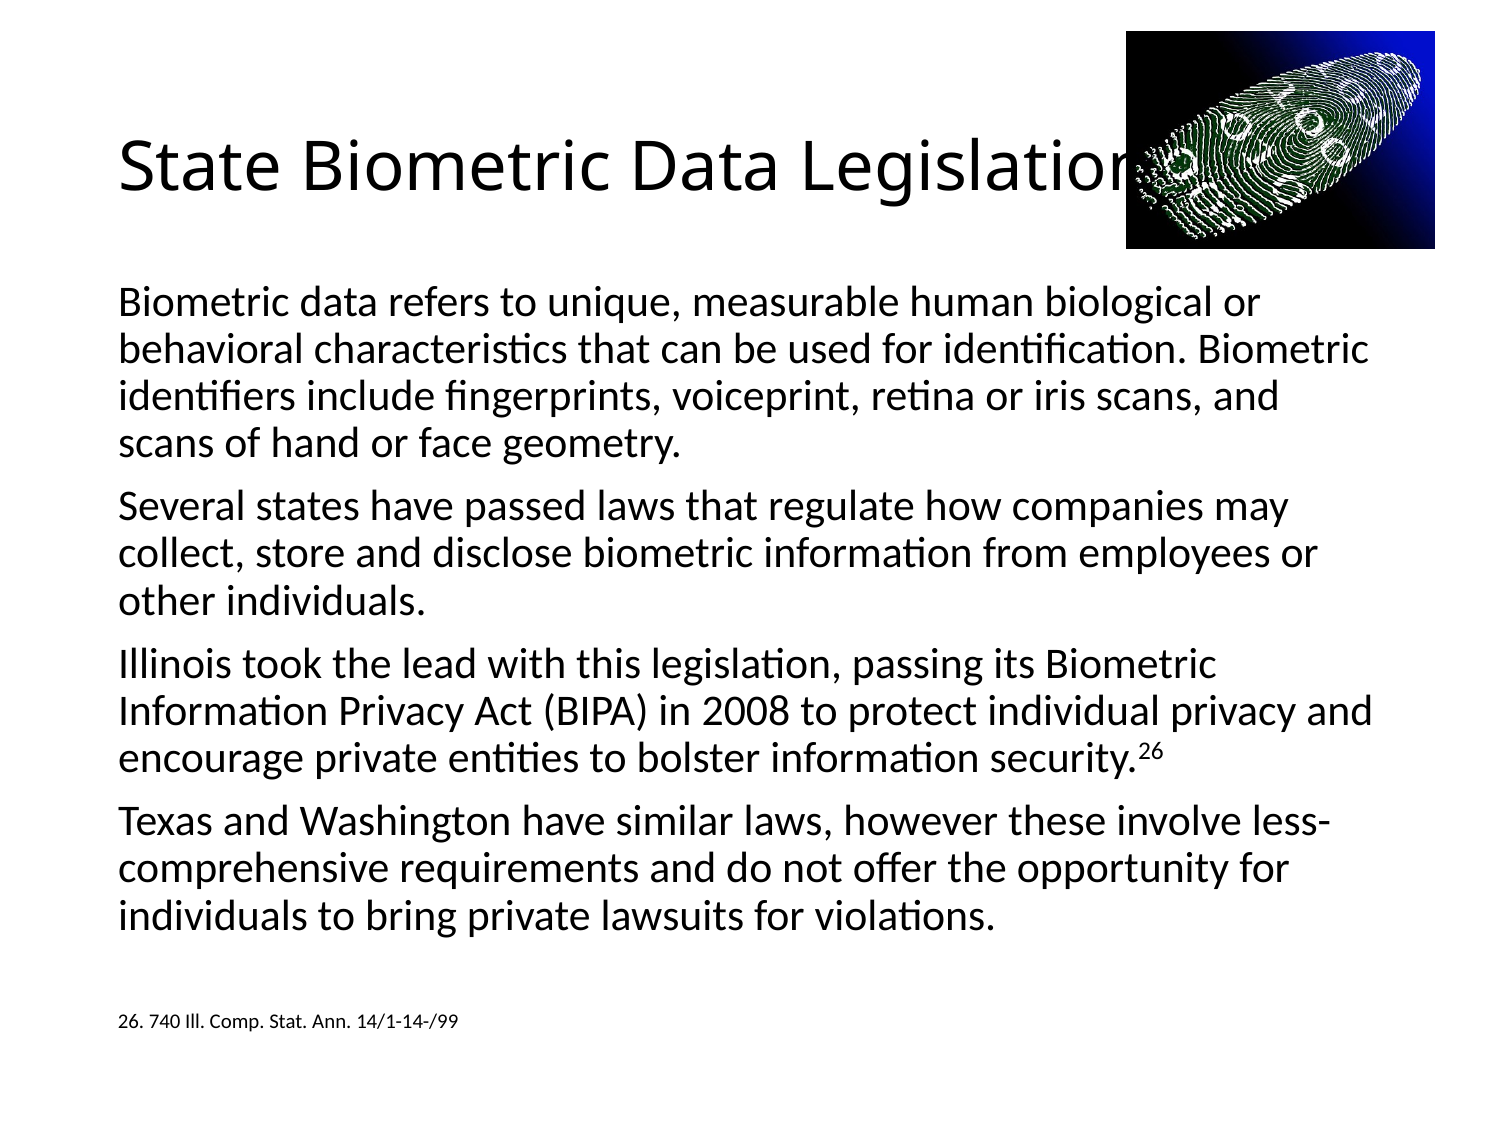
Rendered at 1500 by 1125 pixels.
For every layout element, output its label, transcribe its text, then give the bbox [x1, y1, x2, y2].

list Biometric data refers to unique, measurable human biological or behavioral characteristics that can be used for identification. Biometric identifiers include fingerprints, voiceprint, retina or iris scans, and scans of hand or face geometry. Several states have passed laws that regulate how companies may collect, store and disclose biometric information from employees or other individuals. Illinois took the lead with this legislation, passing its Biometric Information Privacy Act (BIPA) in 2008 to protect individual privacy and encourage private entities to bolster information security.26 Texas and Washington have similar laws, however these involve less-comprehensive requirements and do not offer the opportunity for individuals to bring private lawsuits for violations. [102, 270, 1398, 985]
text_box 26. 740 Ill. Comp. Stat. Ann. 14/1-14-/99 [103, 1000, 1397, 1041]
picture [1126, 31, 1435, 250]
title State Biometric Data Legislation [102, 59, 1398, 270]
